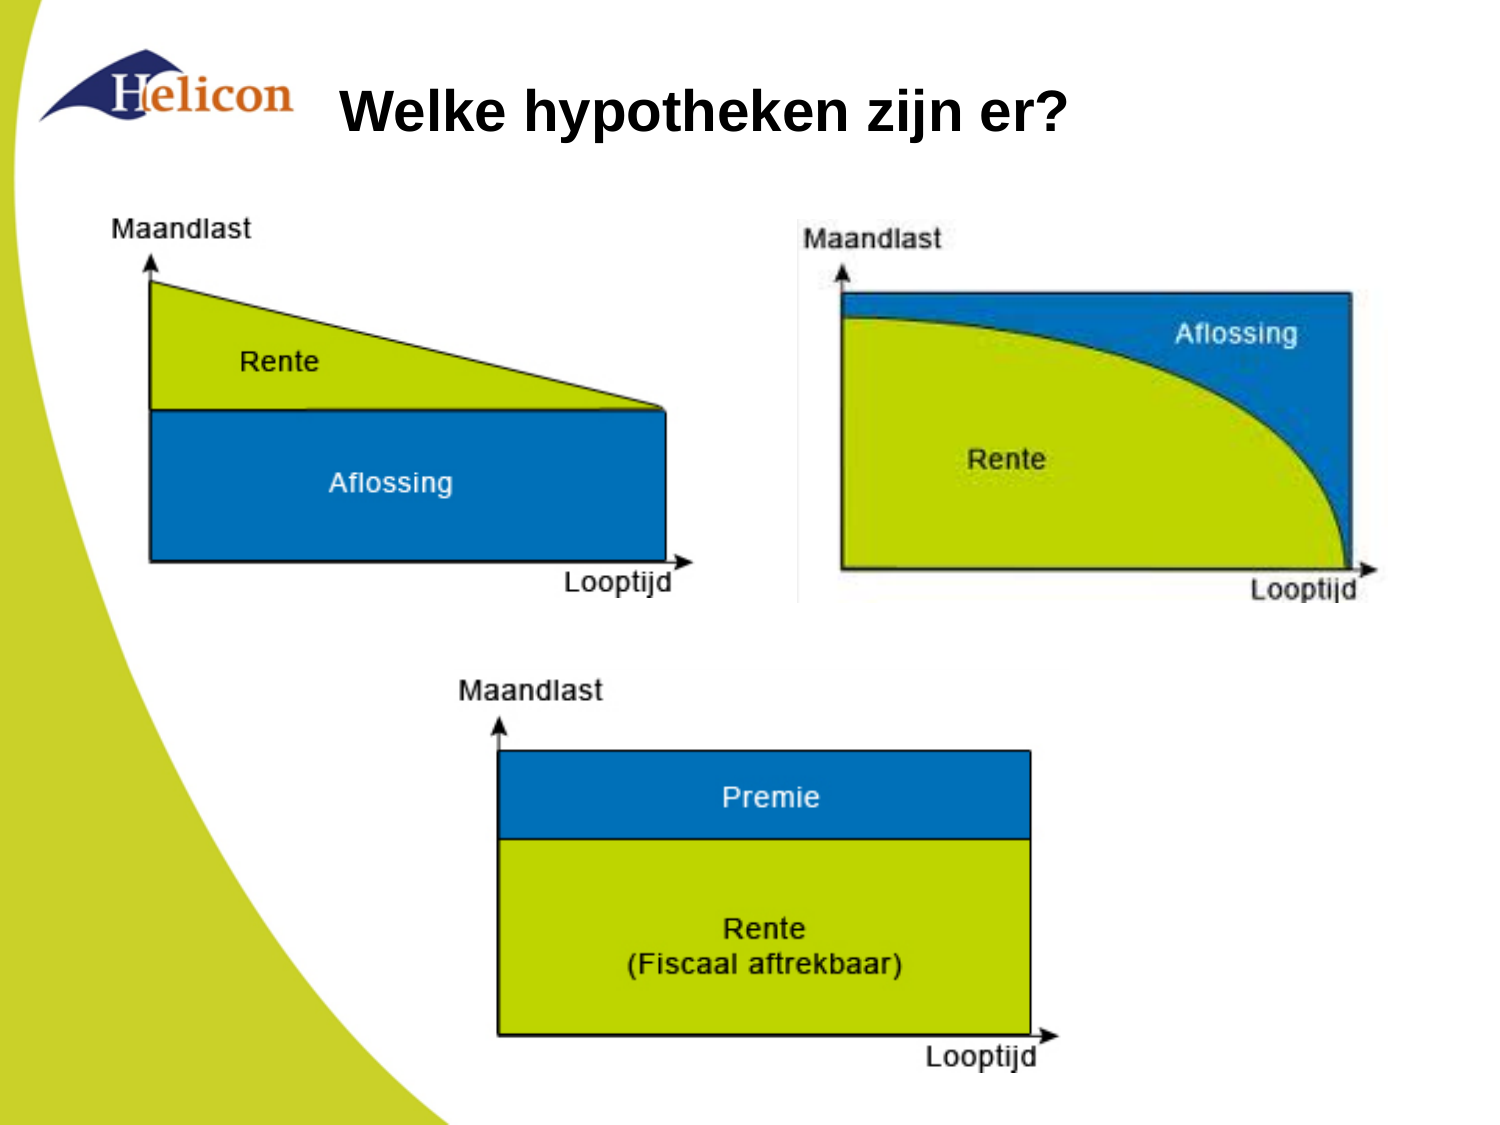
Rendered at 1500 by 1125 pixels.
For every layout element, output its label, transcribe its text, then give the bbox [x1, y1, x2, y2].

title Welke hypotheken zijn er? [324, 54, 1415, 161]
picture [0, 0, 1500, 1125]
